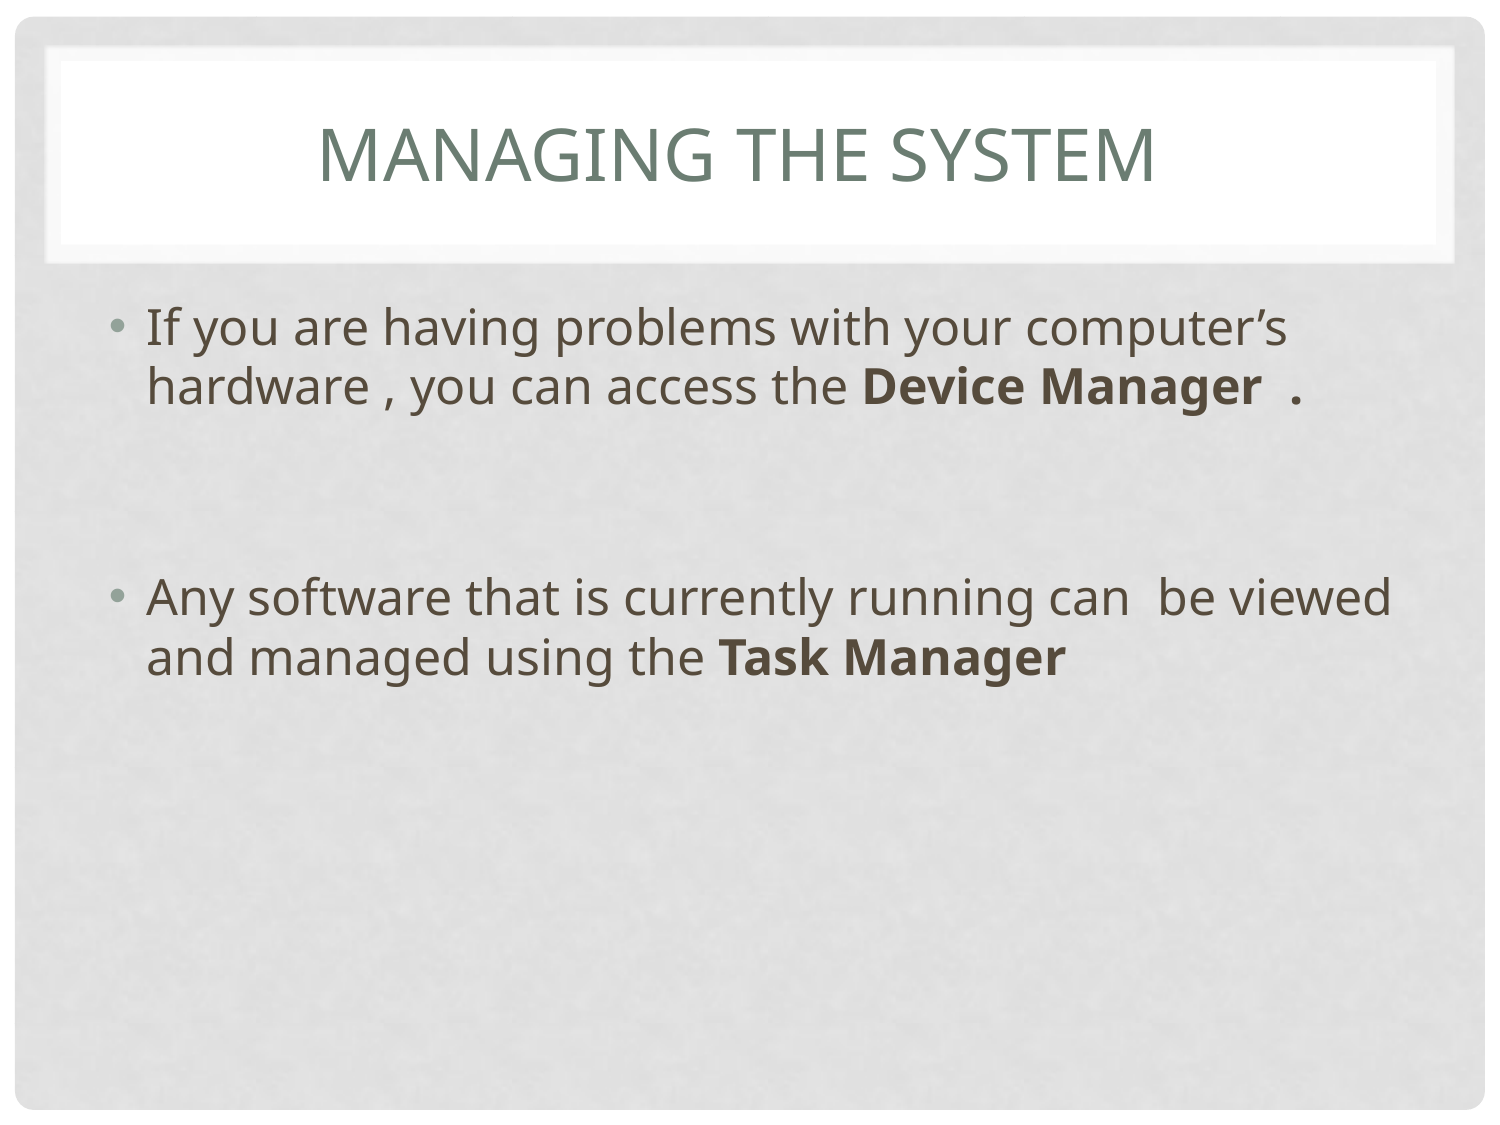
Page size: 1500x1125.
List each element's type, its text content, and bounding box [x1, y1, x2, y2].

title Managing the system [69, 66, 1425, 238]
list If you are having problems with your computer’s hardware , you can access the Device Manager . Any software that is currently running can be viewed and managed using the Task Manager [75, 287, 1425, 1005]
